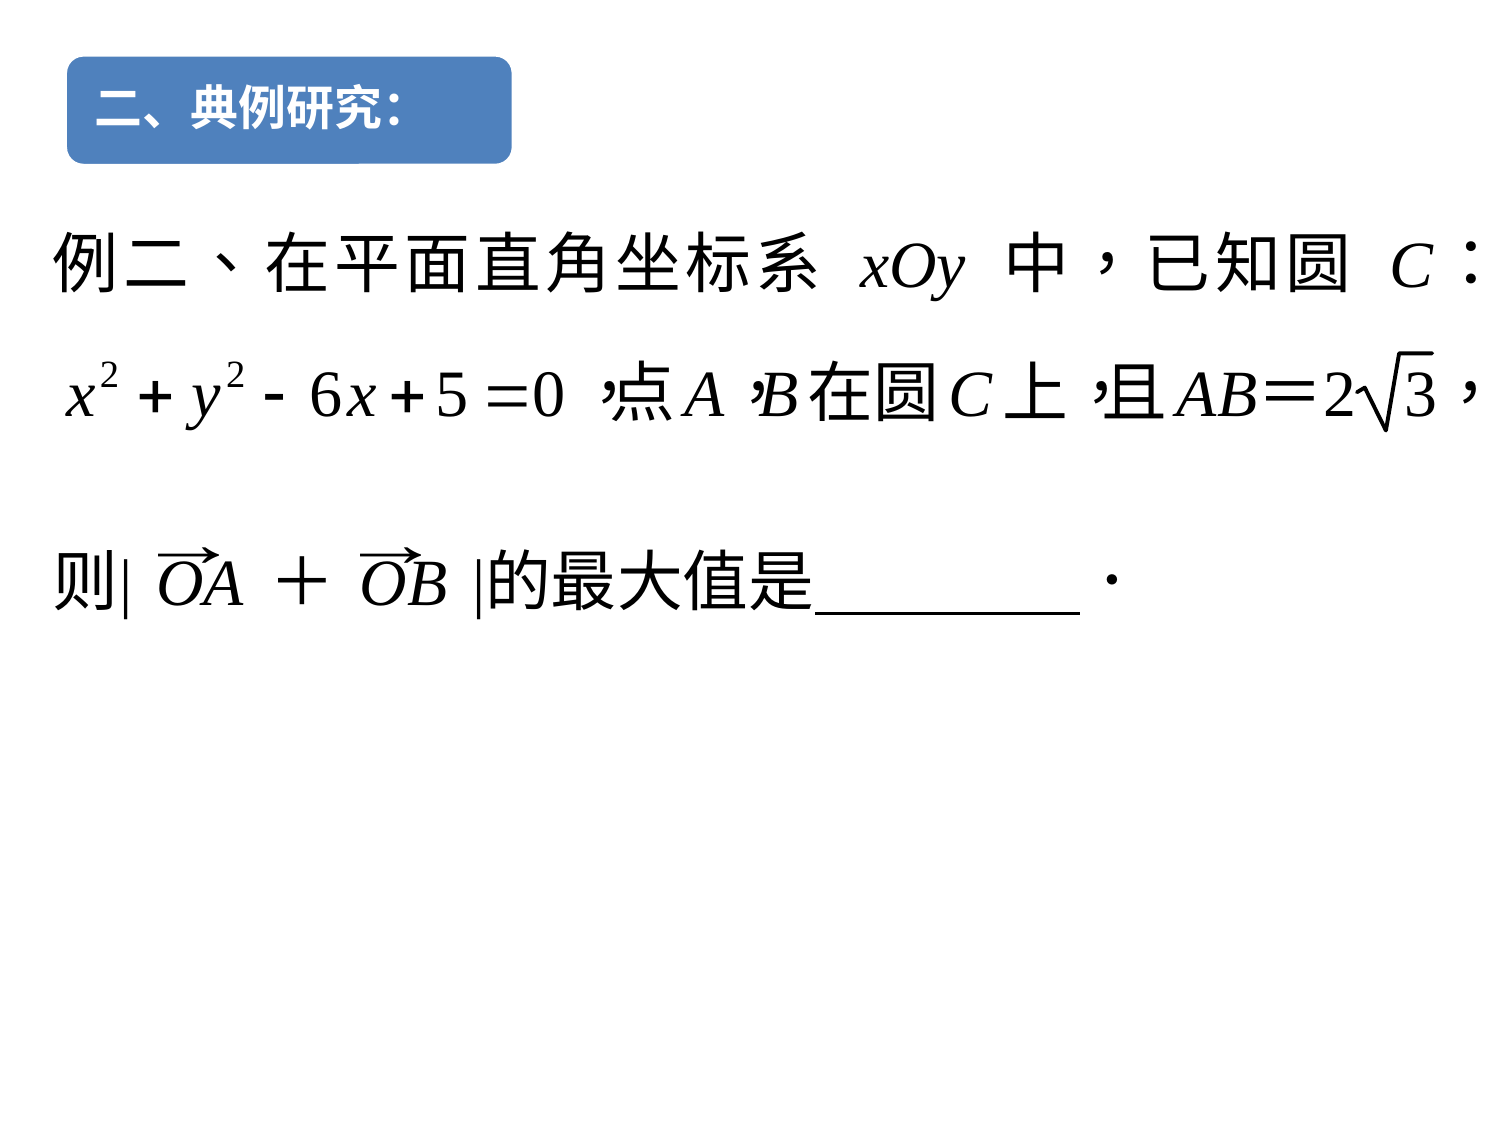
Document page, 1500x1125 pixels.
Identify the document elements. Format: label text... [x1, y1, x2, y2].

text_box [52, 220, 1500, 671]
text_box 一、热身练习： [44, 48, 522, 149]
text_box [64, 54, 514, 167]
